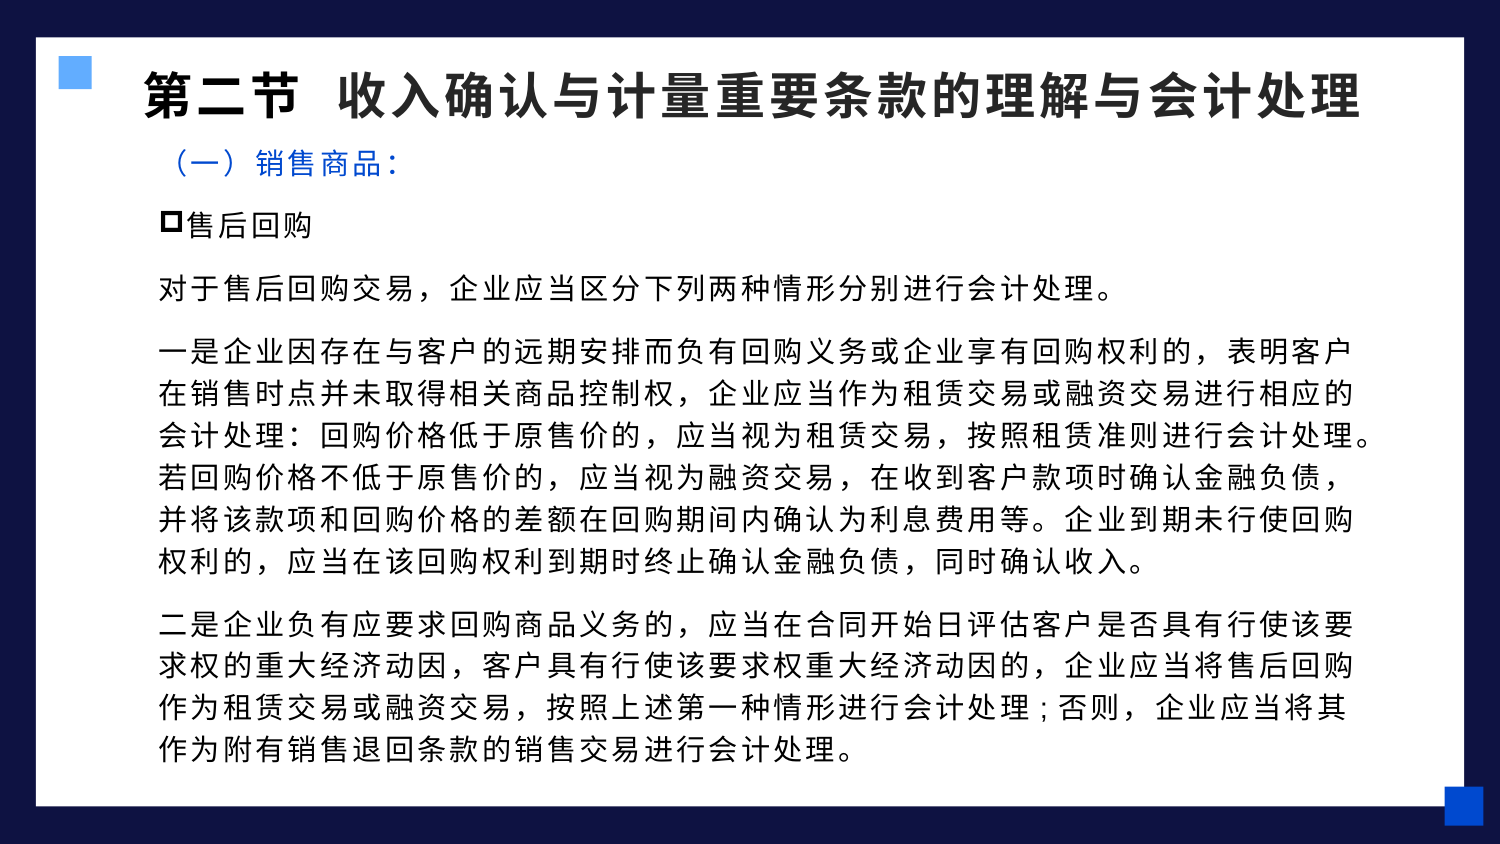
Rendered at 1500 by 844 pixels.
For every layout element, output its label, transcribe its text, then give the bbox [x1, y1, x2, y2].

text_box 第二节 收入确认与计量重要条款的理解与会计处理 [99, 43, 1400, 133]
list （一）销售商品： 售后回购 对于售后回购交易，企业应当区分下列两种情形分别进行会计处理。 一是企业因存在与客户的远期安排而负有回购义务或企业享有回购权利的，表明客户在销售时点并未取得相关商品控制权，企业应当作为租赁交易或融资交易进行相应的会计处理：回购价格低于原售价的，应当视为租赁交易，按照租赁准则进行会计处理。若回购价格不低于原售价的，应当视为融资交易，在收到客户款项时确认金融负债，并将该款项和回购价格的差额在回购期间内确认为利息费用等。企业到期未行使回购权利的，应当在该回购权利到期时终止确认金融负债，同时确认收入。 二是企业负有应要求回购商品义务的，应当在合同开始日评估客户是否具有行使该要求权的重大经济动因，客户具有行使该要求权重大经济动因的，企业应当将售后回购作为租赁交易或融资交易，按照上述第一种情形进行会计处理;否则，企业应当将其作为附有销售退回条款的销售交易进行会计处理。 [141, 137, 1389, 563]
